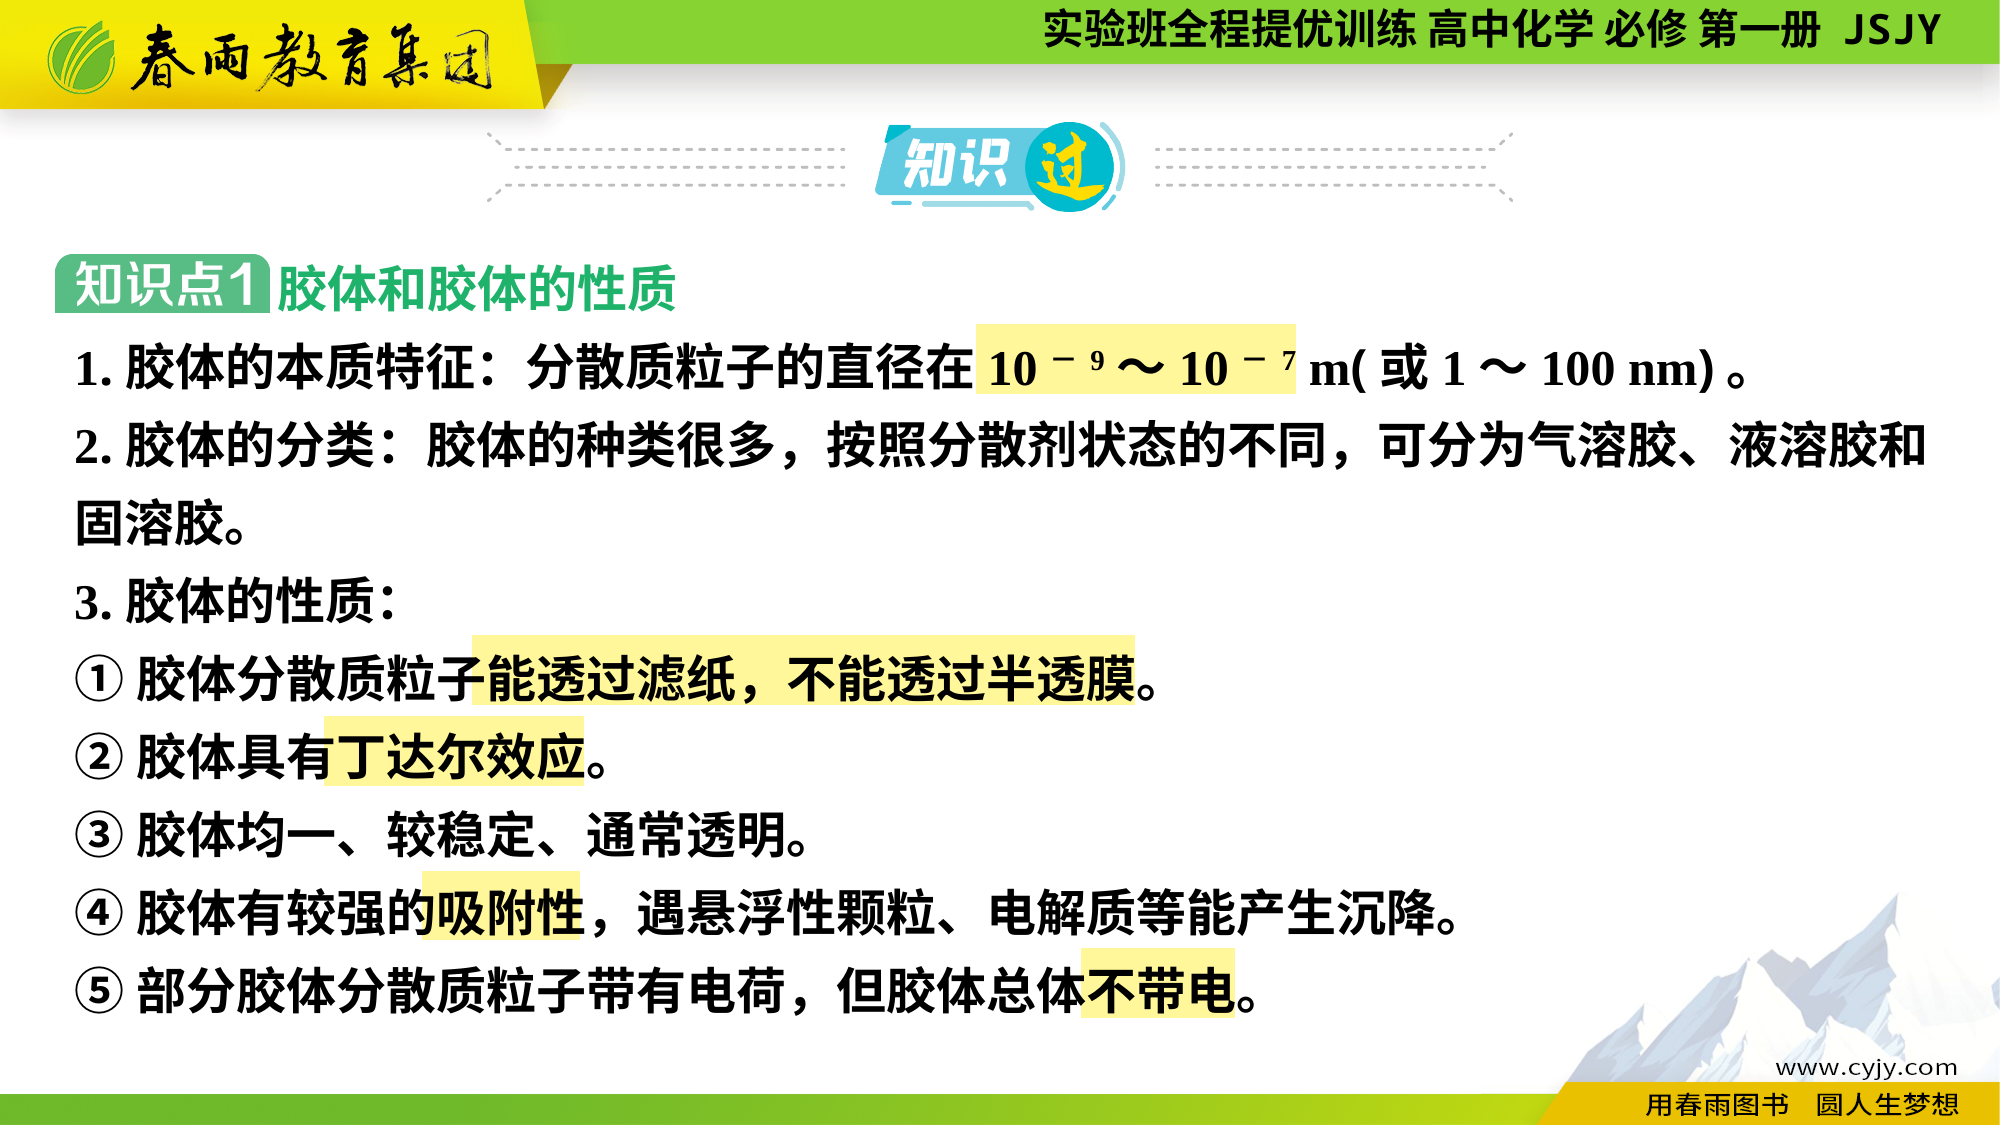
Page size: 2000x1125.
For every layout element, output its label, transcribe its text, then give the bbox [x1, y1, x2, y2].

picture [0, 0, 2000, 1125]
list 胶体和胶体的性质 1.胶体的本质特征：分散质粒子的直径在10－9～10－7 m(或1～100 nm)。 2.胶体的分类：胶体的种类很多，按照分散剂状态的不同，可分为气溶胶、液溶胶和固溶胶。 3.胶体的性质： ①胶体分散质粒子能透过滤纸，不能透过半透膜。 ②胶体具有丁达尔效应。 ③胶体均一、较稳定、通常透明。 ④胶体有较强的吸附性，遇悬浮性颗粒、电解质等能产生沉降。 ⑤部分胶体分散质粒子带有电荷，但胶体总体不带电。 [59, 232, 1944, 1035]
